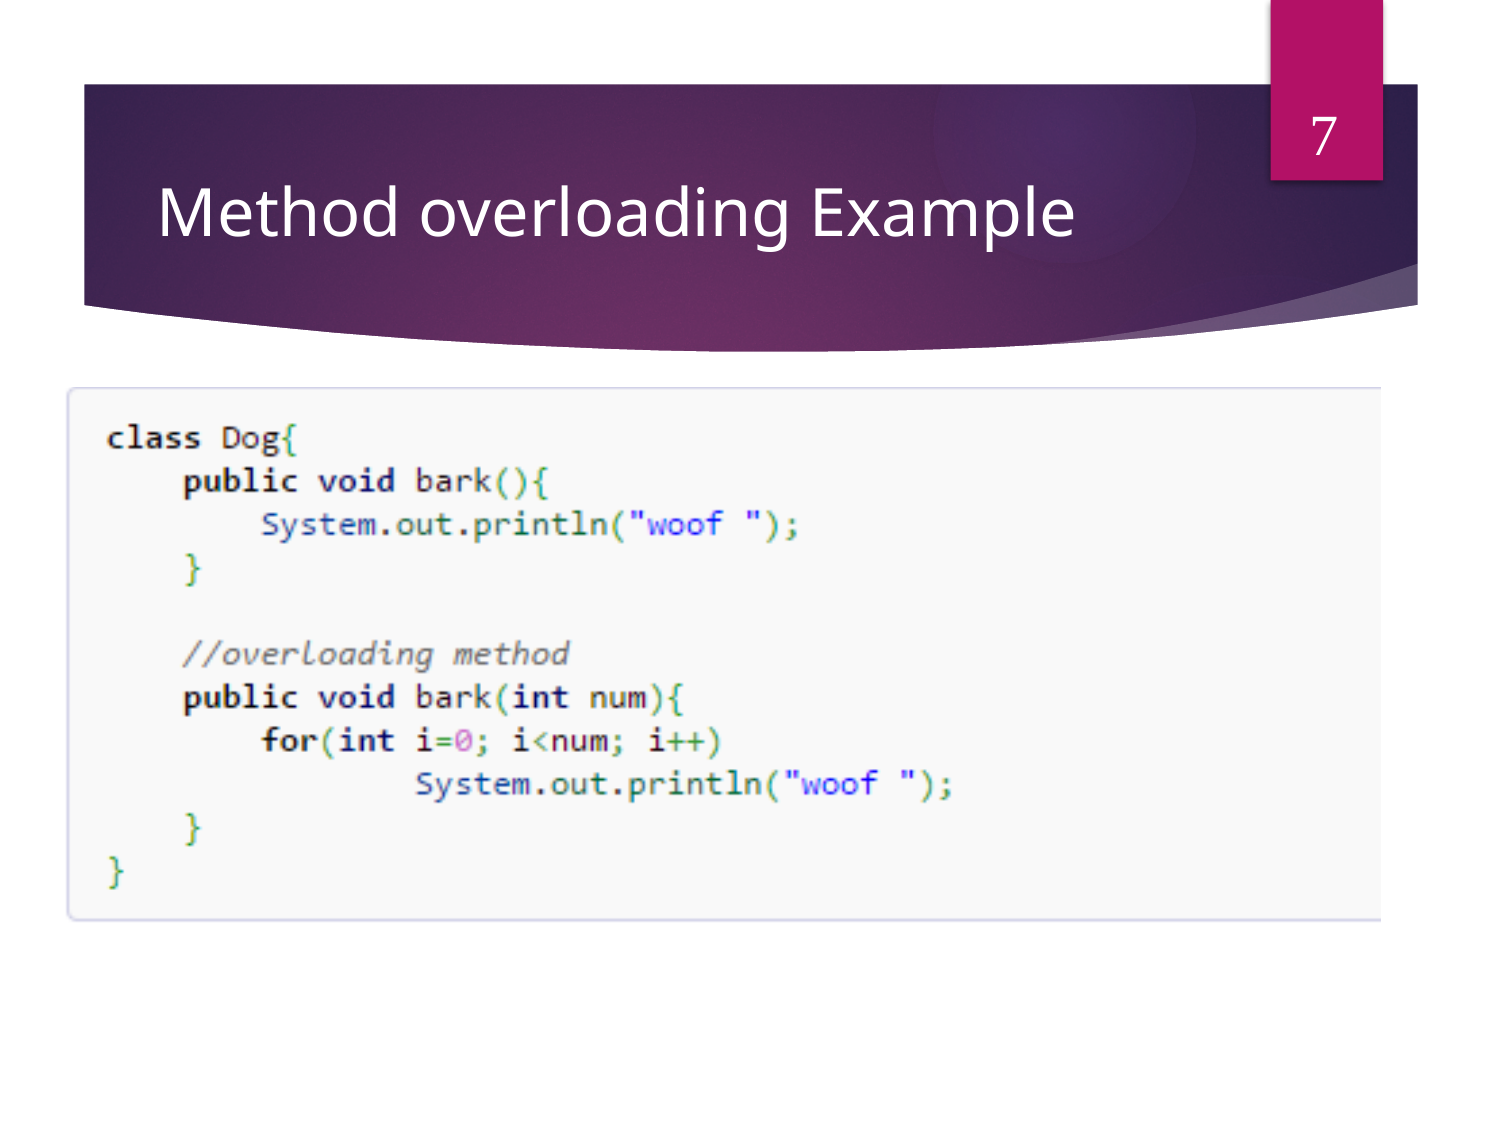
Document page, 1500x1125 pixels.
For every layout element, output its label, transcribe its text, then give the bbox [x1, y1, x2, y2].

slide_number 7 [1259, 48, 1390, 175]
title Method overloading Example [141, 152, 1183, 269]
picture [62, 387, 1381, 926]
